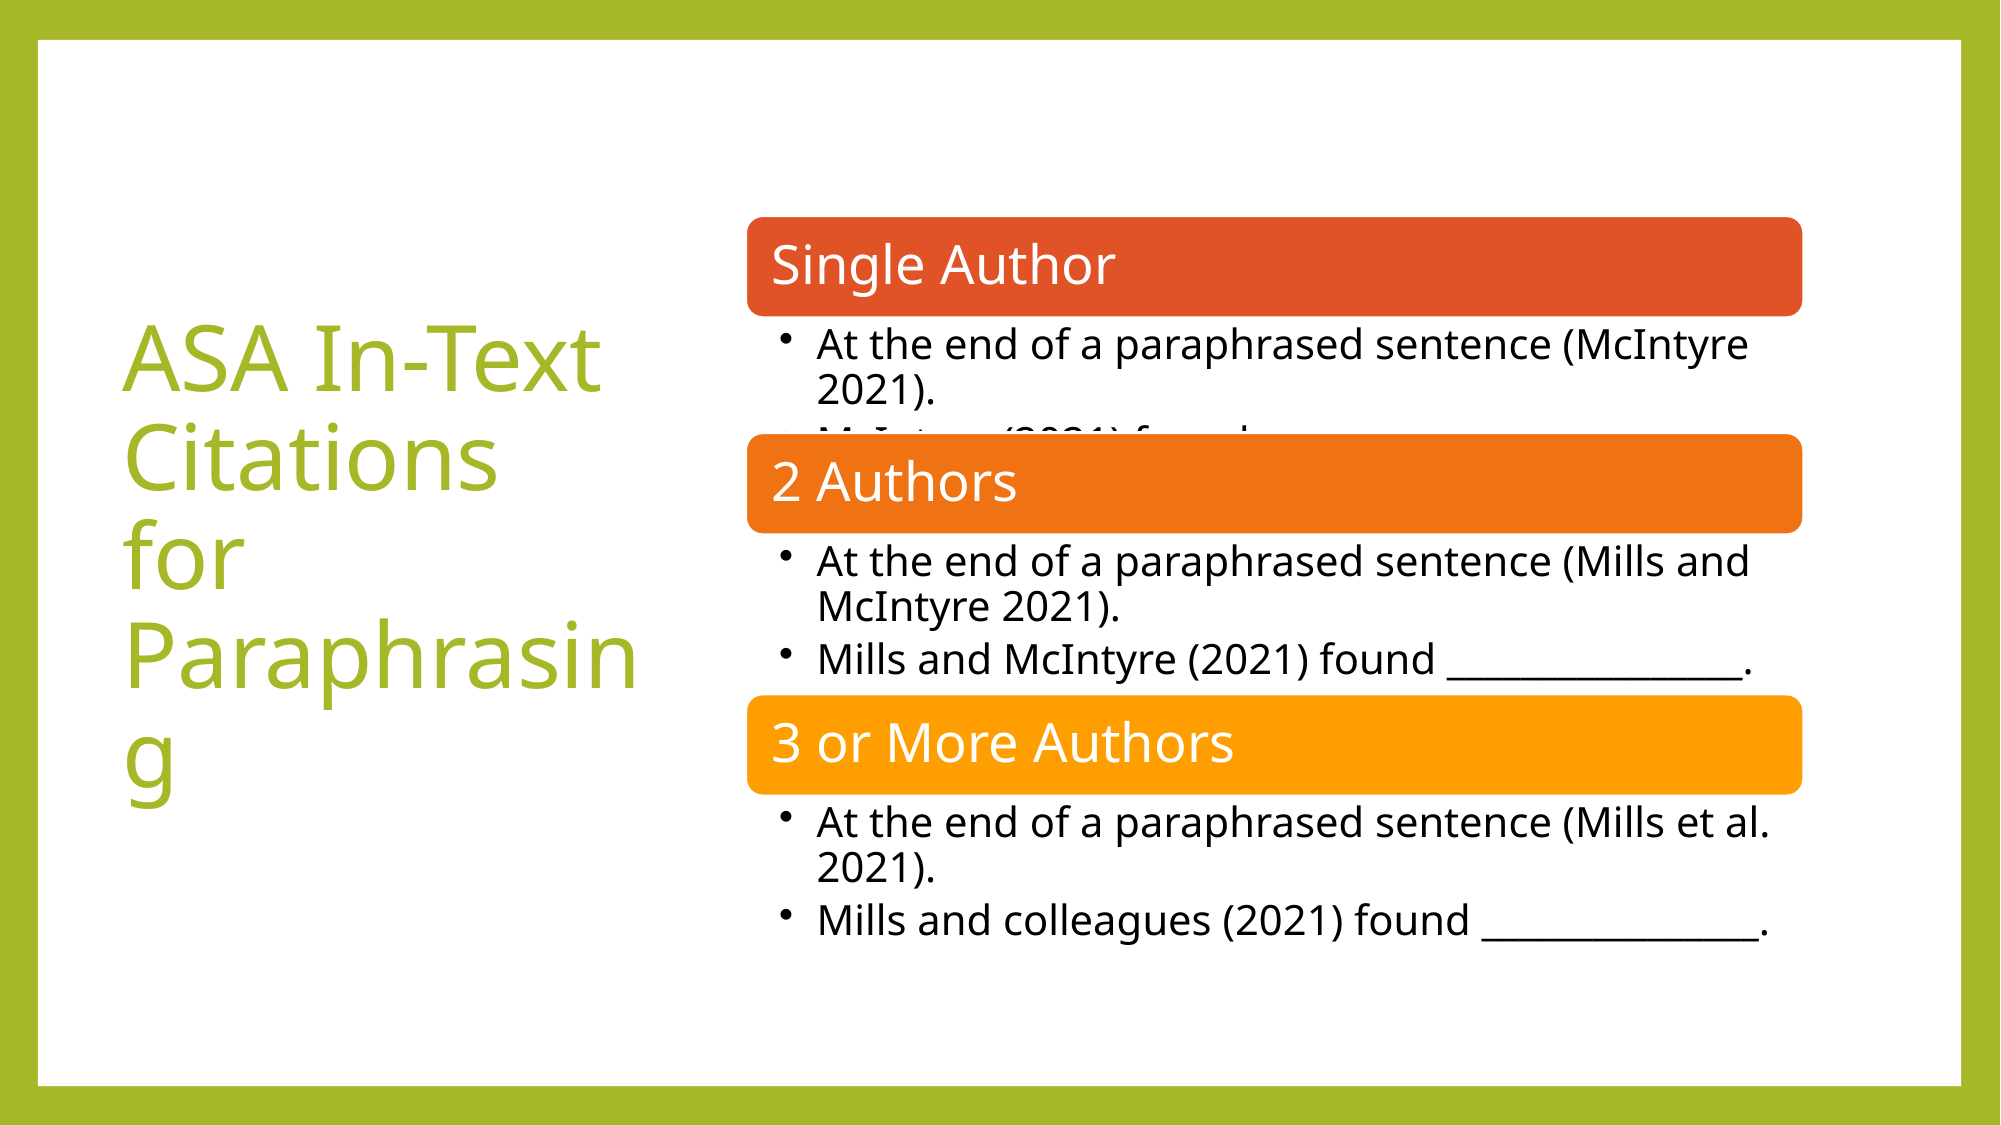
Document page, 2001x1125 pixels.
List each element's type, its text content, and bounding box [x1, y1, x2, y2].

title ASA In-Text Citations for Paraphrasing [107, 99, 659, 1020]
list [745, 196, 1805, 931]
